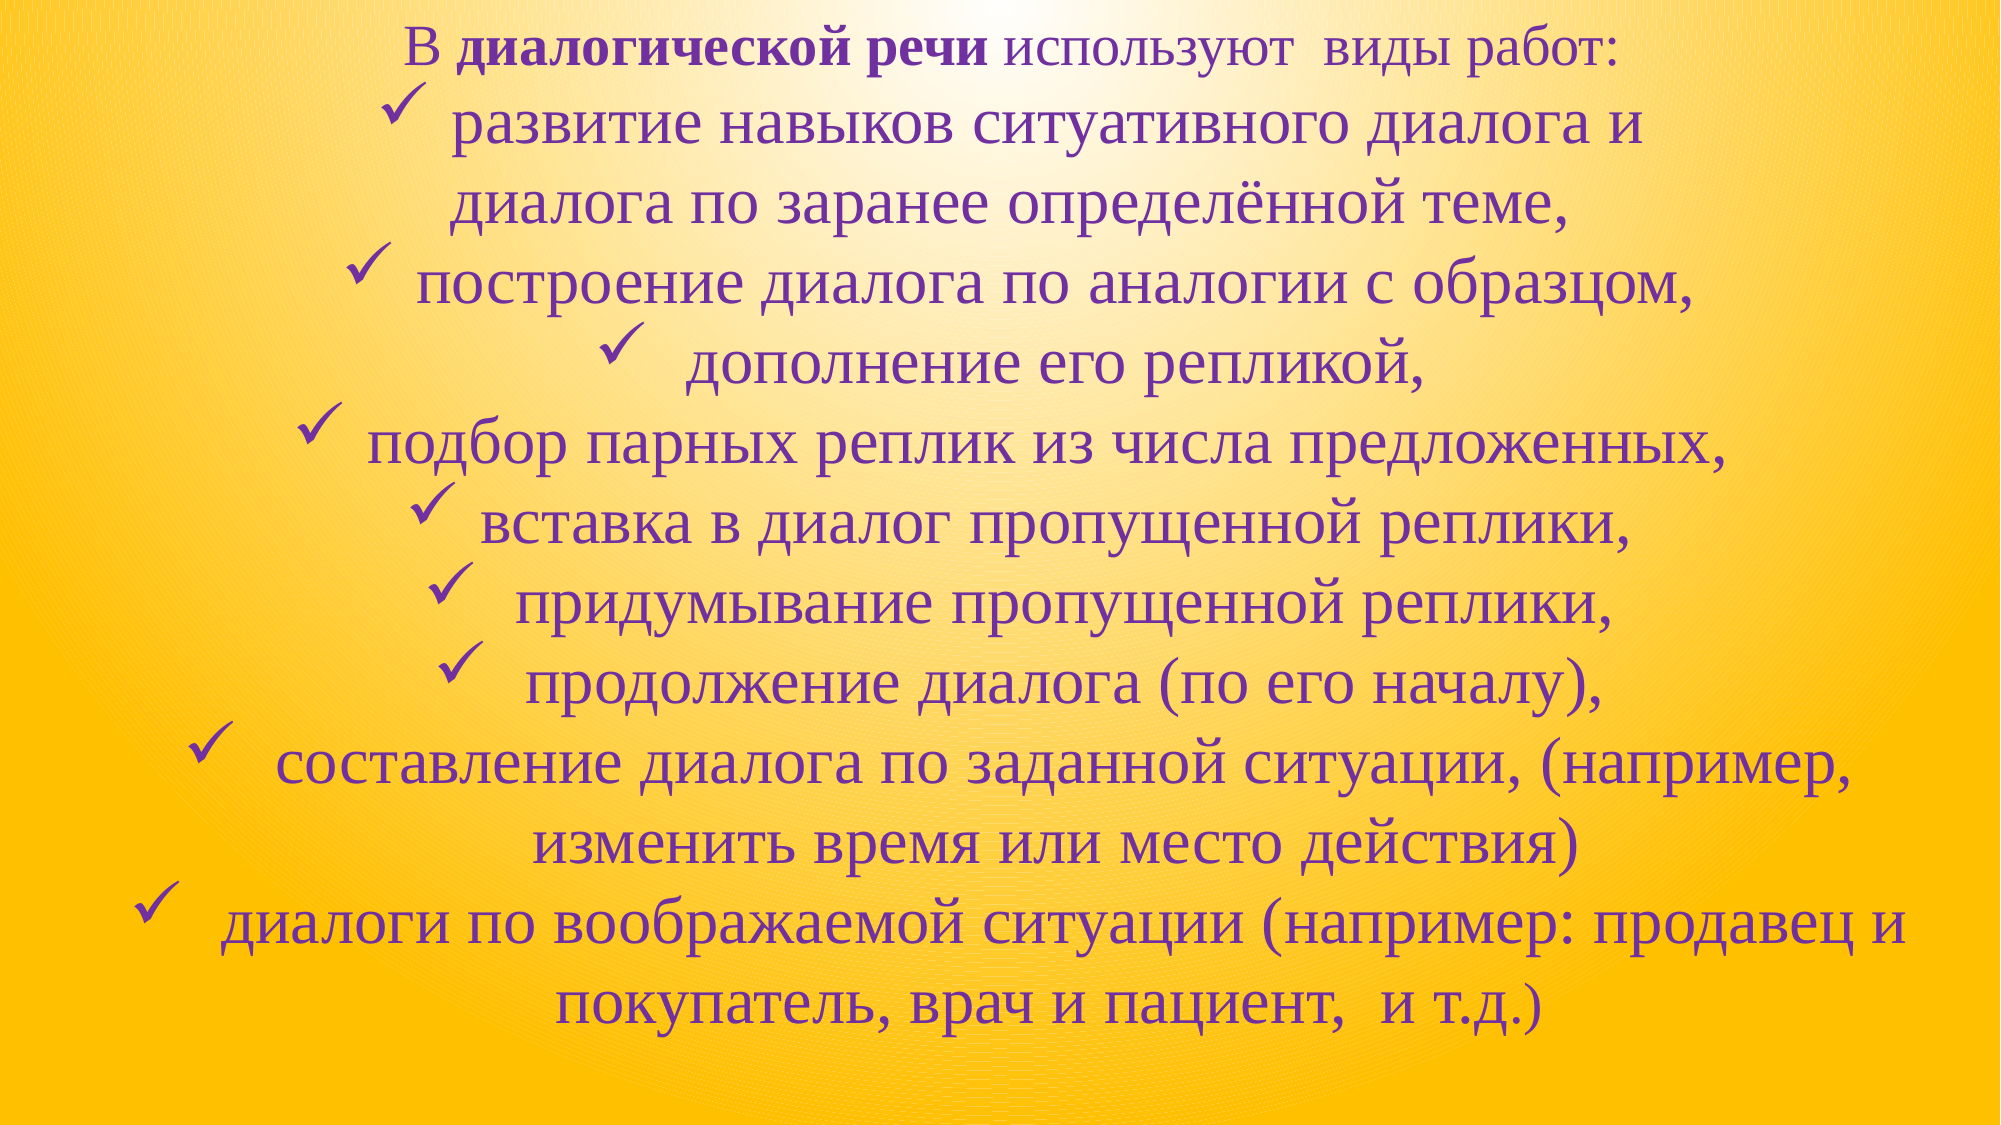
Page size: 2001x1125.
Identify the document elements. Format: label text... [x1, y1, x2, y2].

text_box В диалогической речи используют виды работ: развитие навыков ситуативного диалога и диалога по заранее определённой теме, построение диалога по аналогии с образцом, дополнение его репликой, подбор парных реплик из числа предложенных, вставка в диалог пропущенной реплики, придумывание пропущенной реплики, продолжение диалога (по его началу), составление диалога по заданной ситуации, (например, изменить время или место действия) диалоги по воображаемой ситуации (например: продавец и покупатель, врач и пациент, и т.д.) [38, 0, 2000, 1045]
